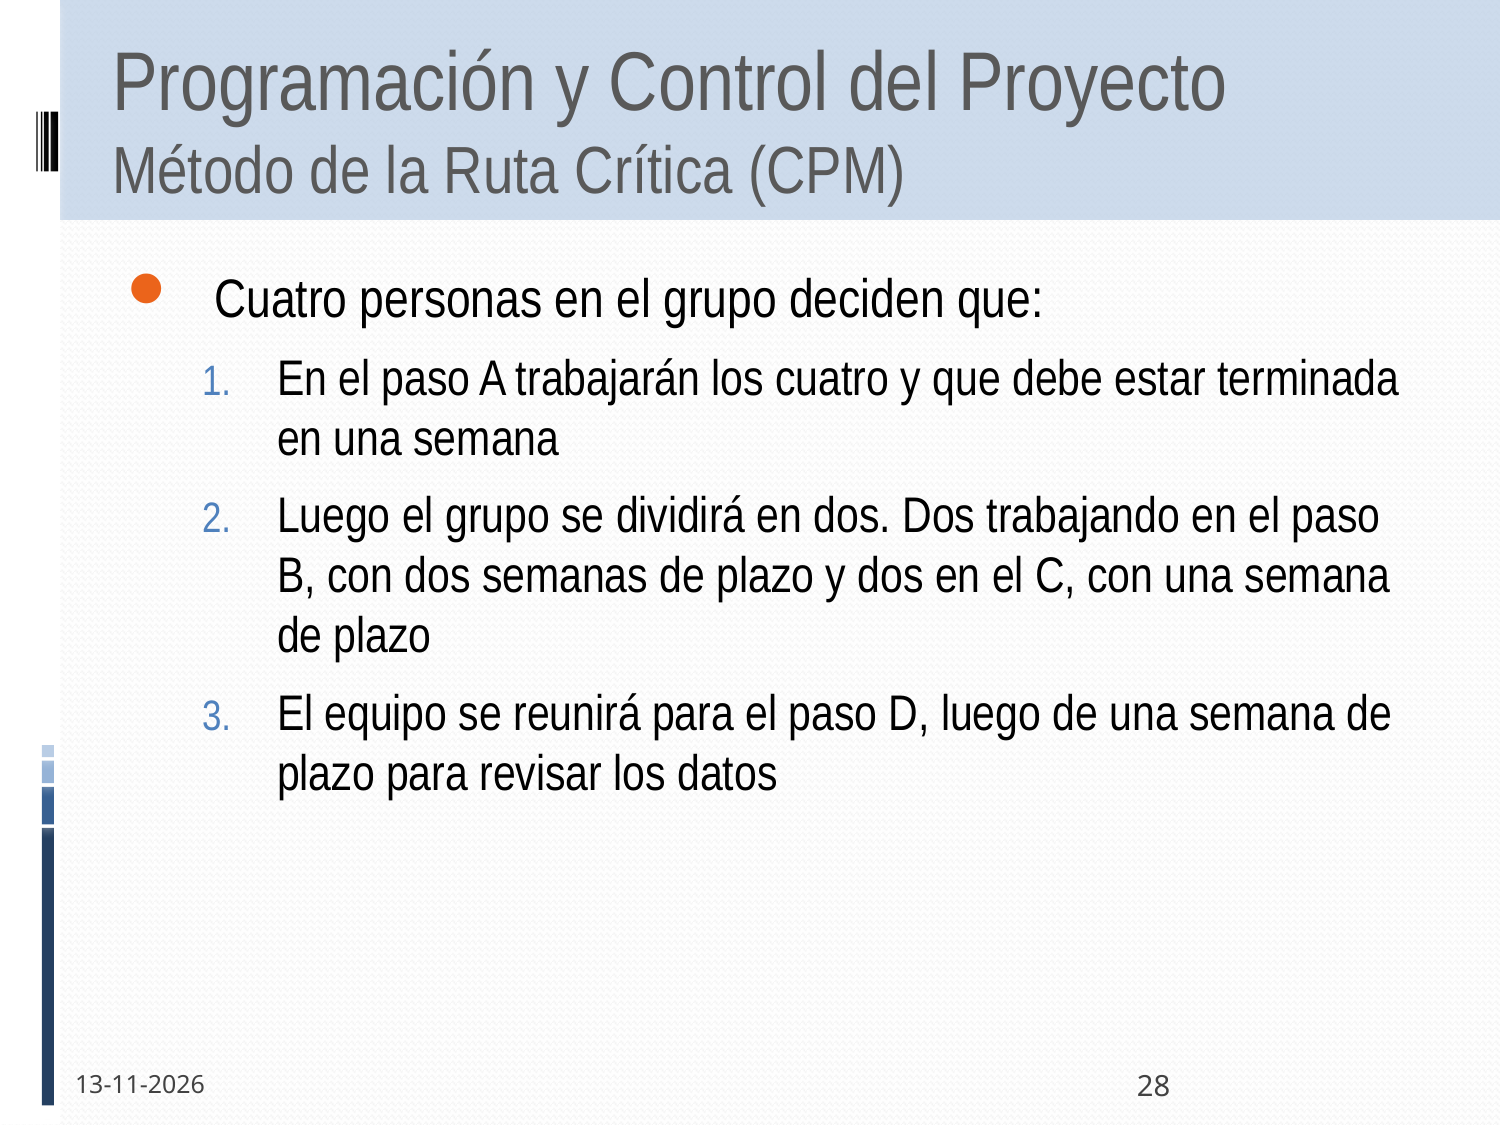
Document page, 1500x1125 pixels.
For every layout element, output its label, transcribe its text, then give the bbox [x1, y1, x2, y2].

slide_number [75, 1042, 243, 1103]
title Programación y Control del Proyecto Método de la Ruta Crítica (CPM) [111, 18, 1436, 207]
slide_number 28 [1045, 1046, 1171, 1107]
list Cuatro personas en el grupo deciden que: En el paso A trabajarán los cuatro y que debe estar terminada en una semana Luego el grupo se dividirá en dos. Dos trabajando en el paso B, con dos semanas de plazo y dos en el C, con una semana de plazo El equipo se reunirá para el paso D, luego de una semana de plazo para revisar los datos [111, 255, 1436, 1038]
